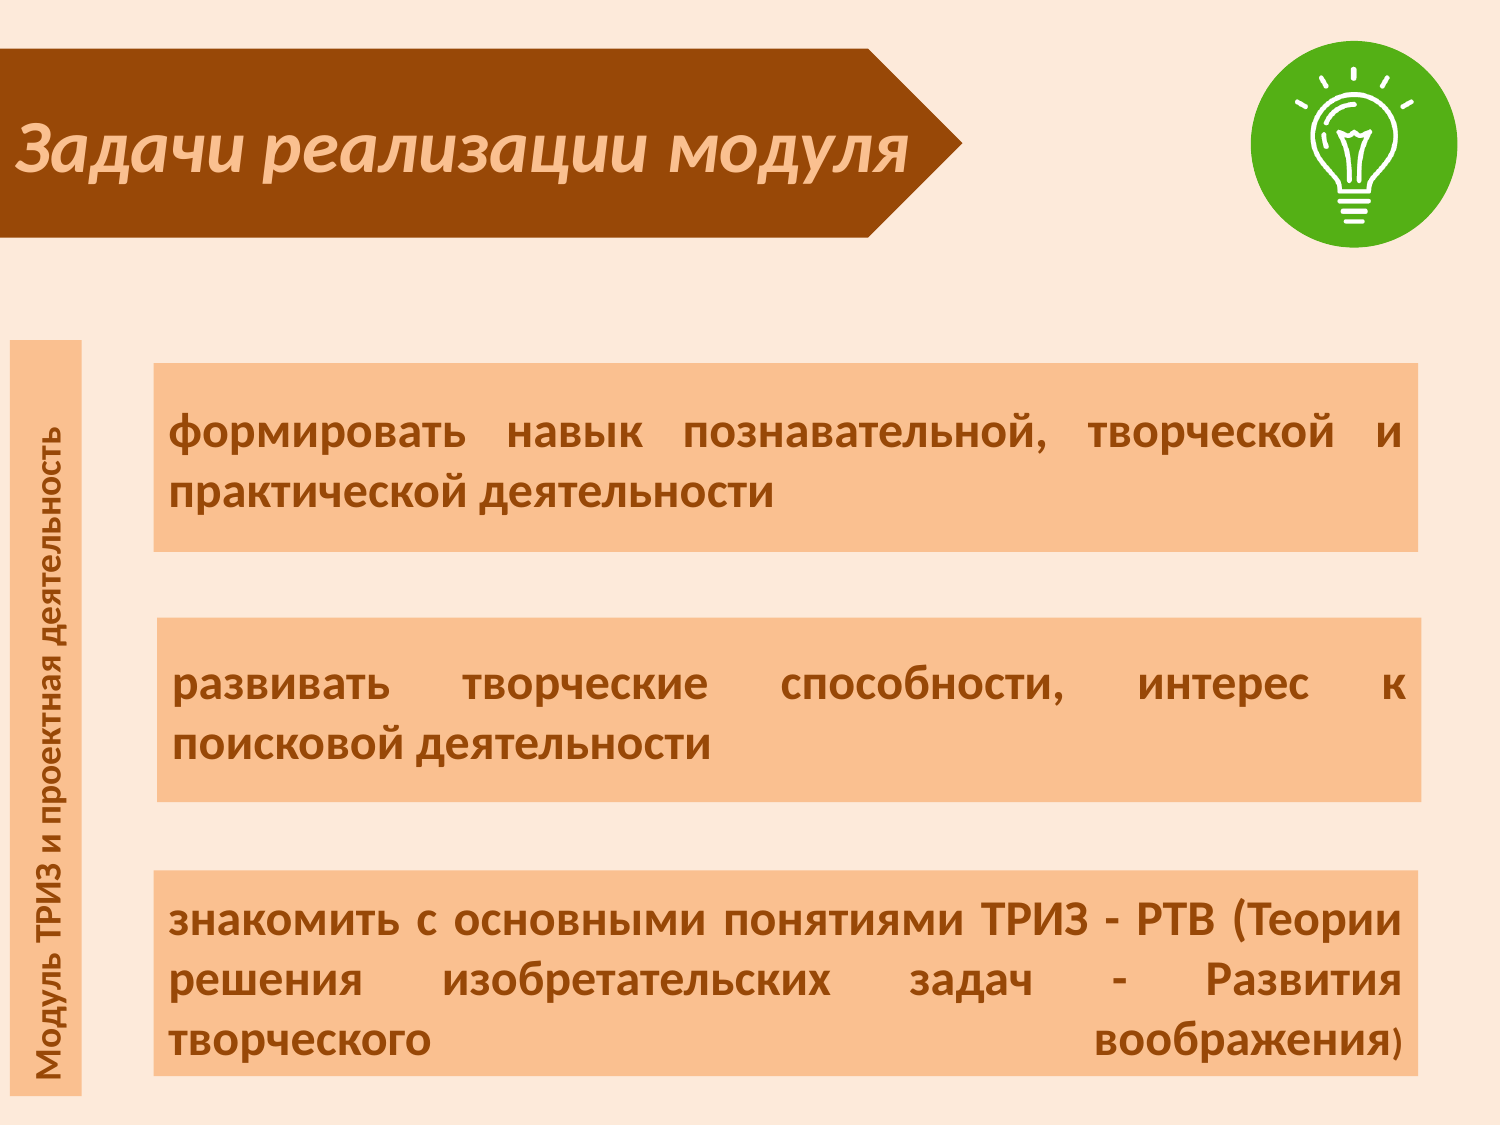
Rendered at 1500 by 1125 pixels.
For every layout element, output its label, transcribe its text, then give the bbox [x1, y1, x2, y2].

text_box [0, 2, 1500, 1125]
text_box формировать навык познавательной, творческой и практической деятельности [152, 361, 1420, 554]
text_box [0, 195, 914, 240]
text_box знакомить с основными понятиями ТРИЗ - РТВ (Теории решения изобретательских задач - Развития творческого воображения) [152, 868, 1420, 1078]
text_box [945, 122, 965, 164]
text_box Модуль ТРИЗ и проектная деятельность [8, 338, 84, 1098]
text_box [0, 46, 913, 90]
picture [1250, 40, 1458, 248]
text_box развивать творческие способности, интерес к поисковой деятельности [155, 616, 1424, 804]
text_box Задачи реализации модуля [0, 90, 945, 195]
